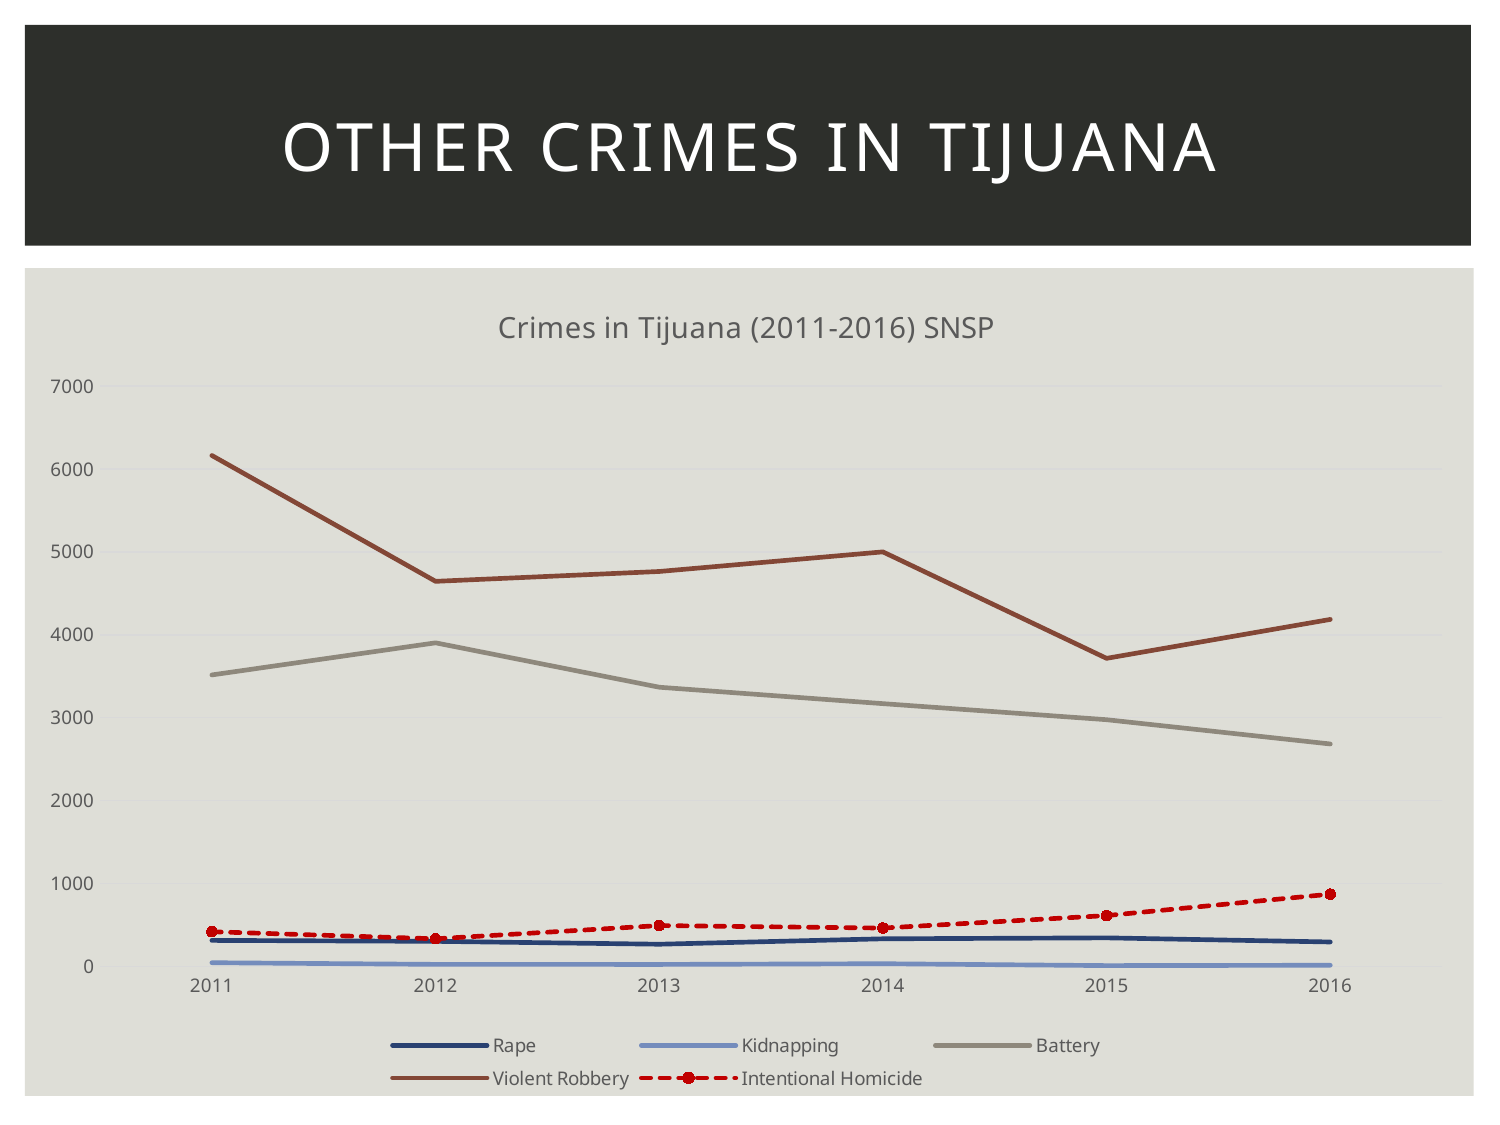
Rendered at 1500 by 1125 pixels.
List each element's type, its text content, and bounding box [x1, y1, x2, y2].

title Other crimes in tijuana [62, 58, 1438, 232]
chart [20, 273, 1472, 1098]
